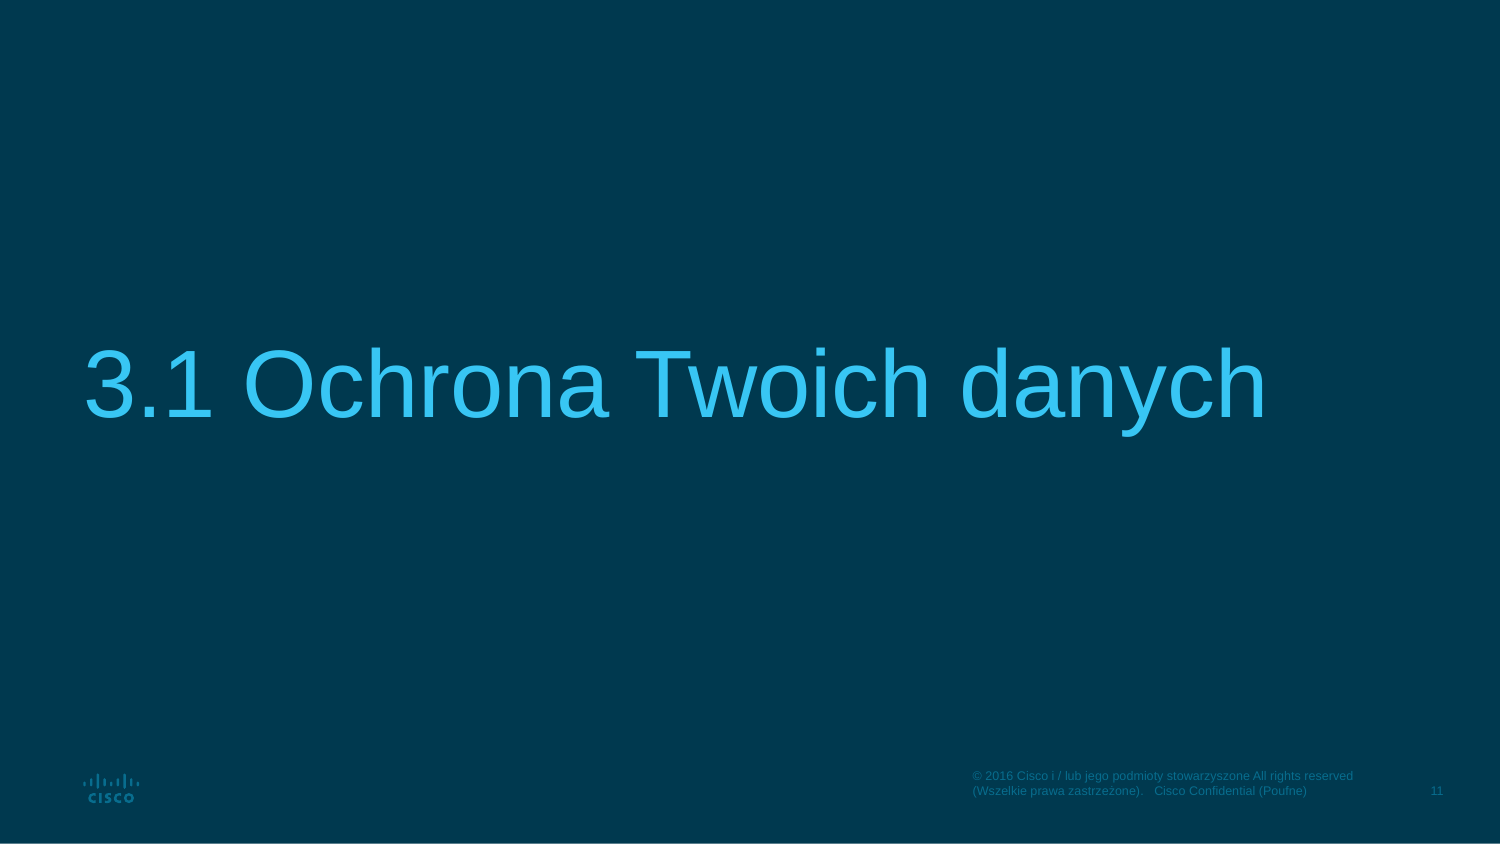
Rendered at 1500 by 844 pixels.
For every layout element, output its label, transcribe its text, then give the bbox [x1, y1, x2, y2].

title 3.1 Ochrona Twoich danych [68, 150, 1315, 446]
